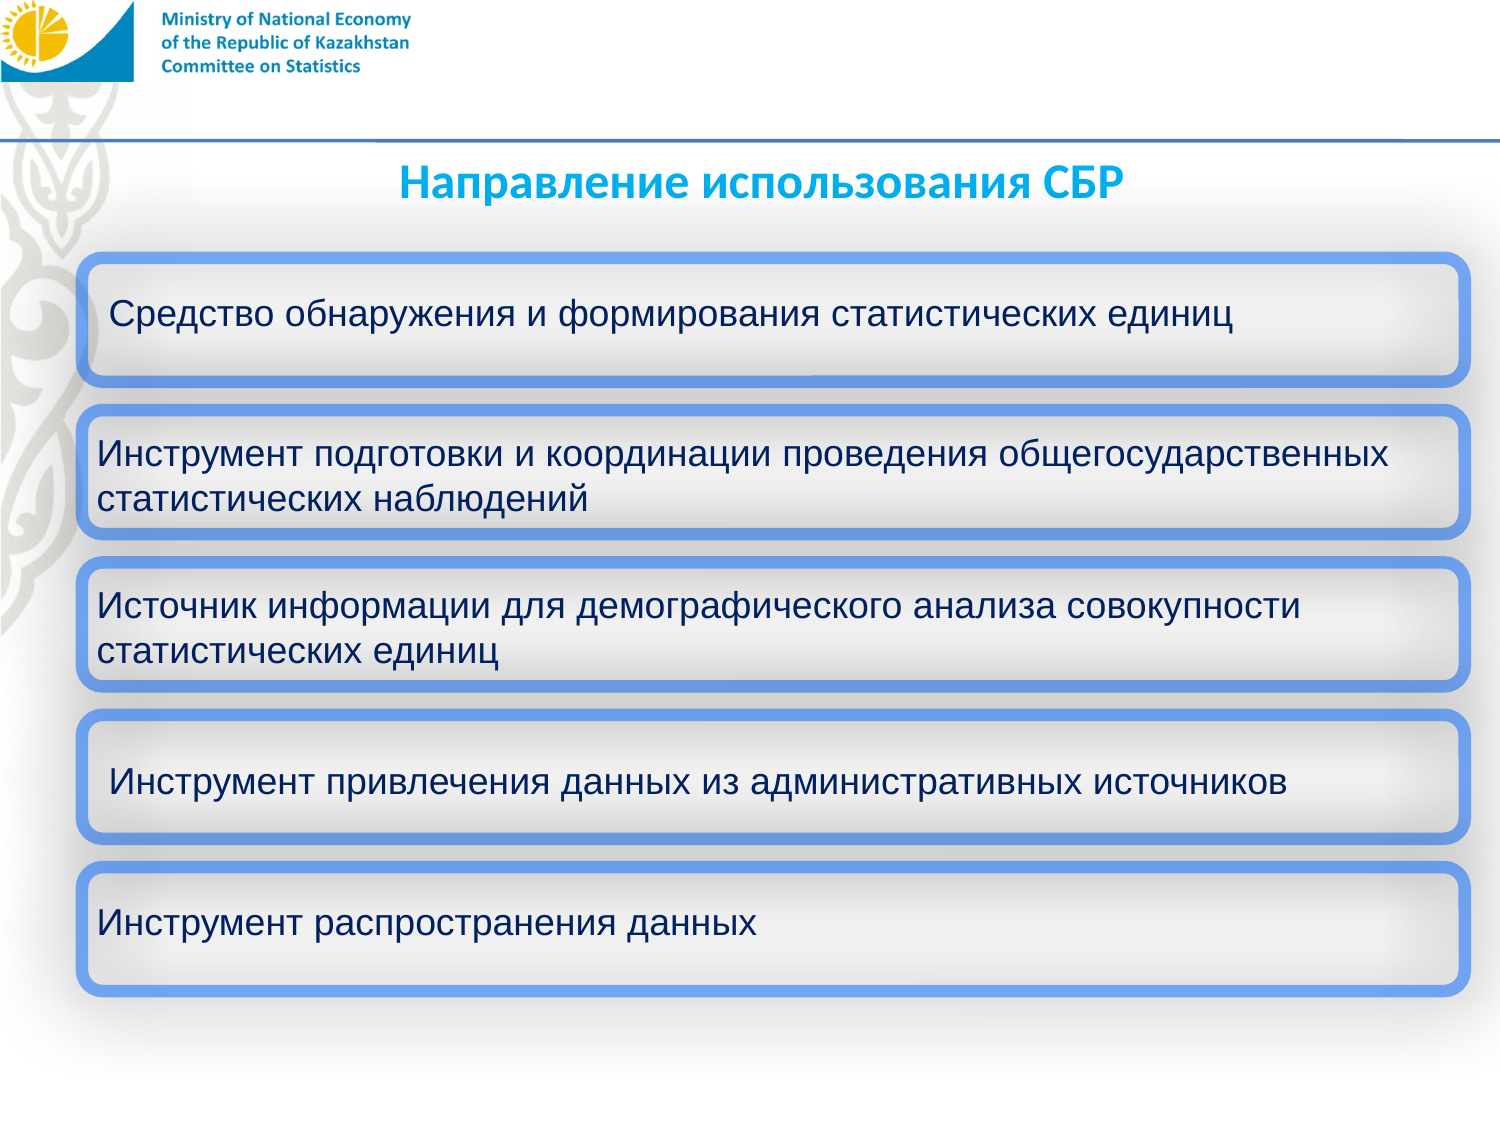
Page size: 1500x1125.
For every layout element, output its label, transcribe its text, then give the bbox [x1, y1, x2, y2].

picture [0, 0, 411, 83]
text_box [81, 867, 1465, 890]
text_box Средство обнаружения и формирования статистических единиц [93, 281, 1465, 341]
text_box Инструмент распространения данных [81, 890, 1465, 951]
text_box Инструмент подготовки и координации проведения общегосударственных статистических наблюдений [81, 421, 1465, 527]
text_box [84, 410, 1463, 421]
text_box Источник информации для демографического анализа совокупности статистических единиц [81, 574, 1465, 679]
text_box [81, 714, 1465, 812]
text_box [81, 257, 1465, 355]
text_box [81, 951, 1465, 992]
list Направление использования СБР [46, 150, 1477, 222]
text_box [84, 562, 1463, 574]
text_box Инструмент привлечения данных из административных источников [93, 749, 1477, 810]
